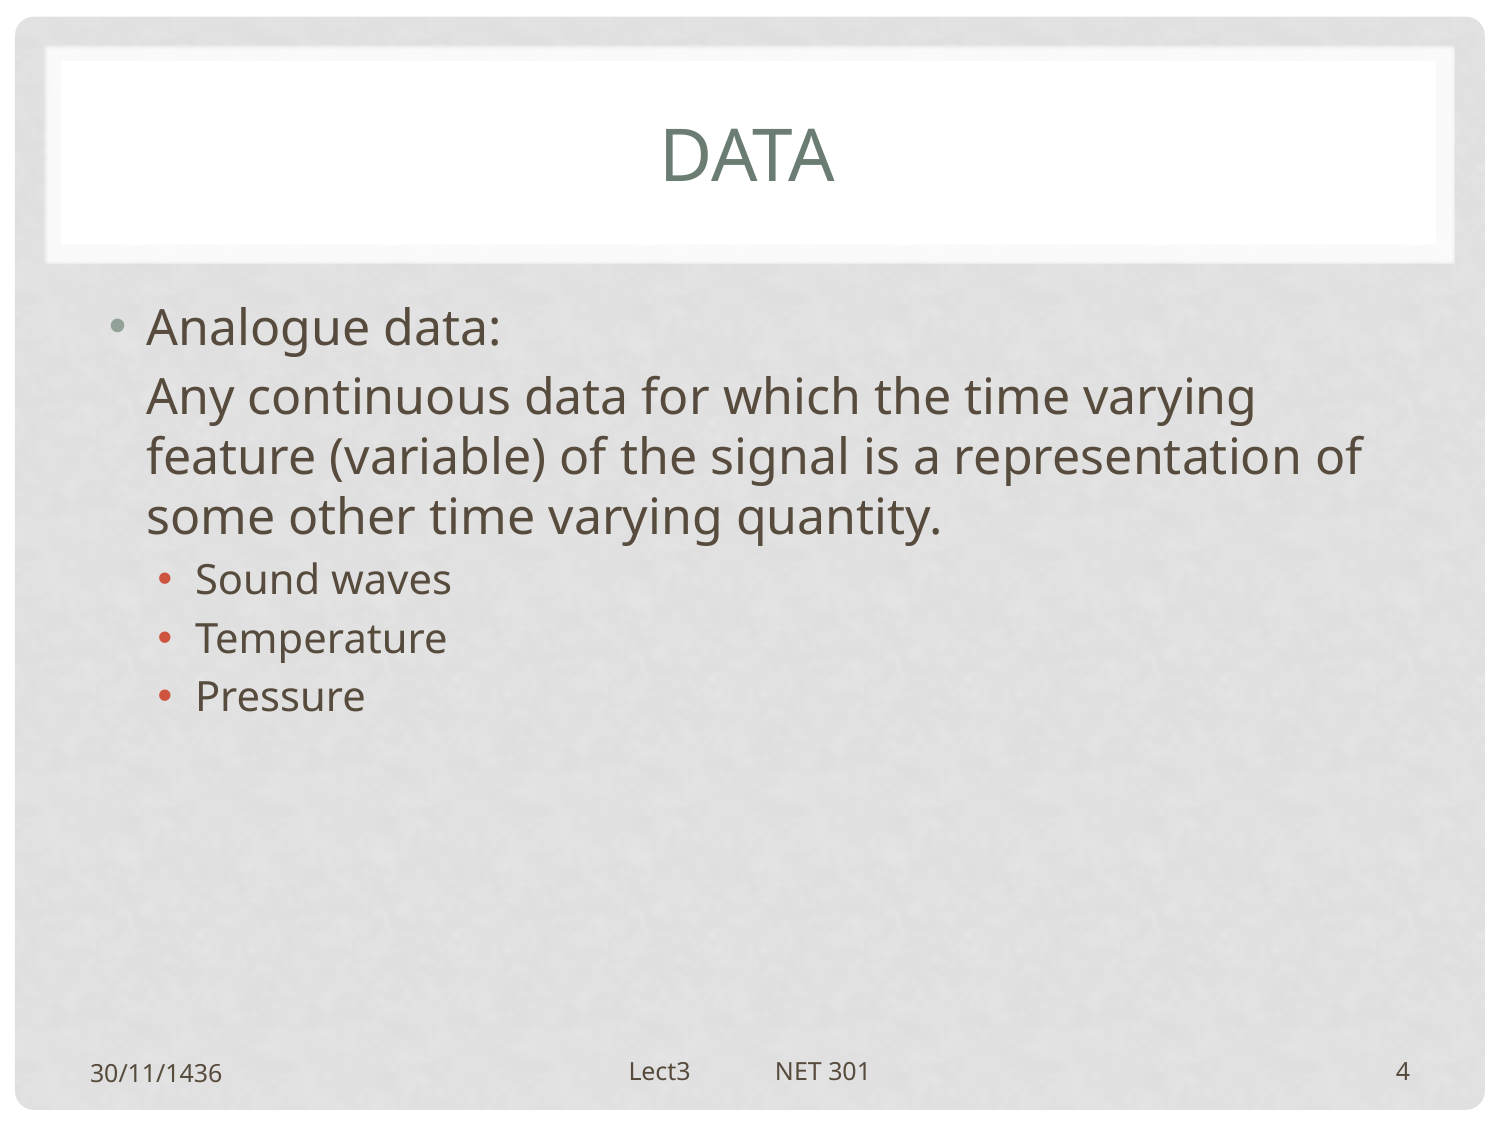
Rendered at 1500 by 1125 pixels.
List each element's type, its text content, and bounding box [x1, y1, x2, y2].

slide_number 4 [1074, 1042, 1425, 1103]
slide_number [75, 1042, 425, 1103]
footer Lect3 NET 301 [512, 1042, 988, 1103]
list Analogue data: Any continuous data for which the time varying feature (variable) of the signal is a representation of some other time varying quantity. Sound waves Temperature Pressure [75, 287, 1425, 1005]
title data [69, 66, 1425, 238]
